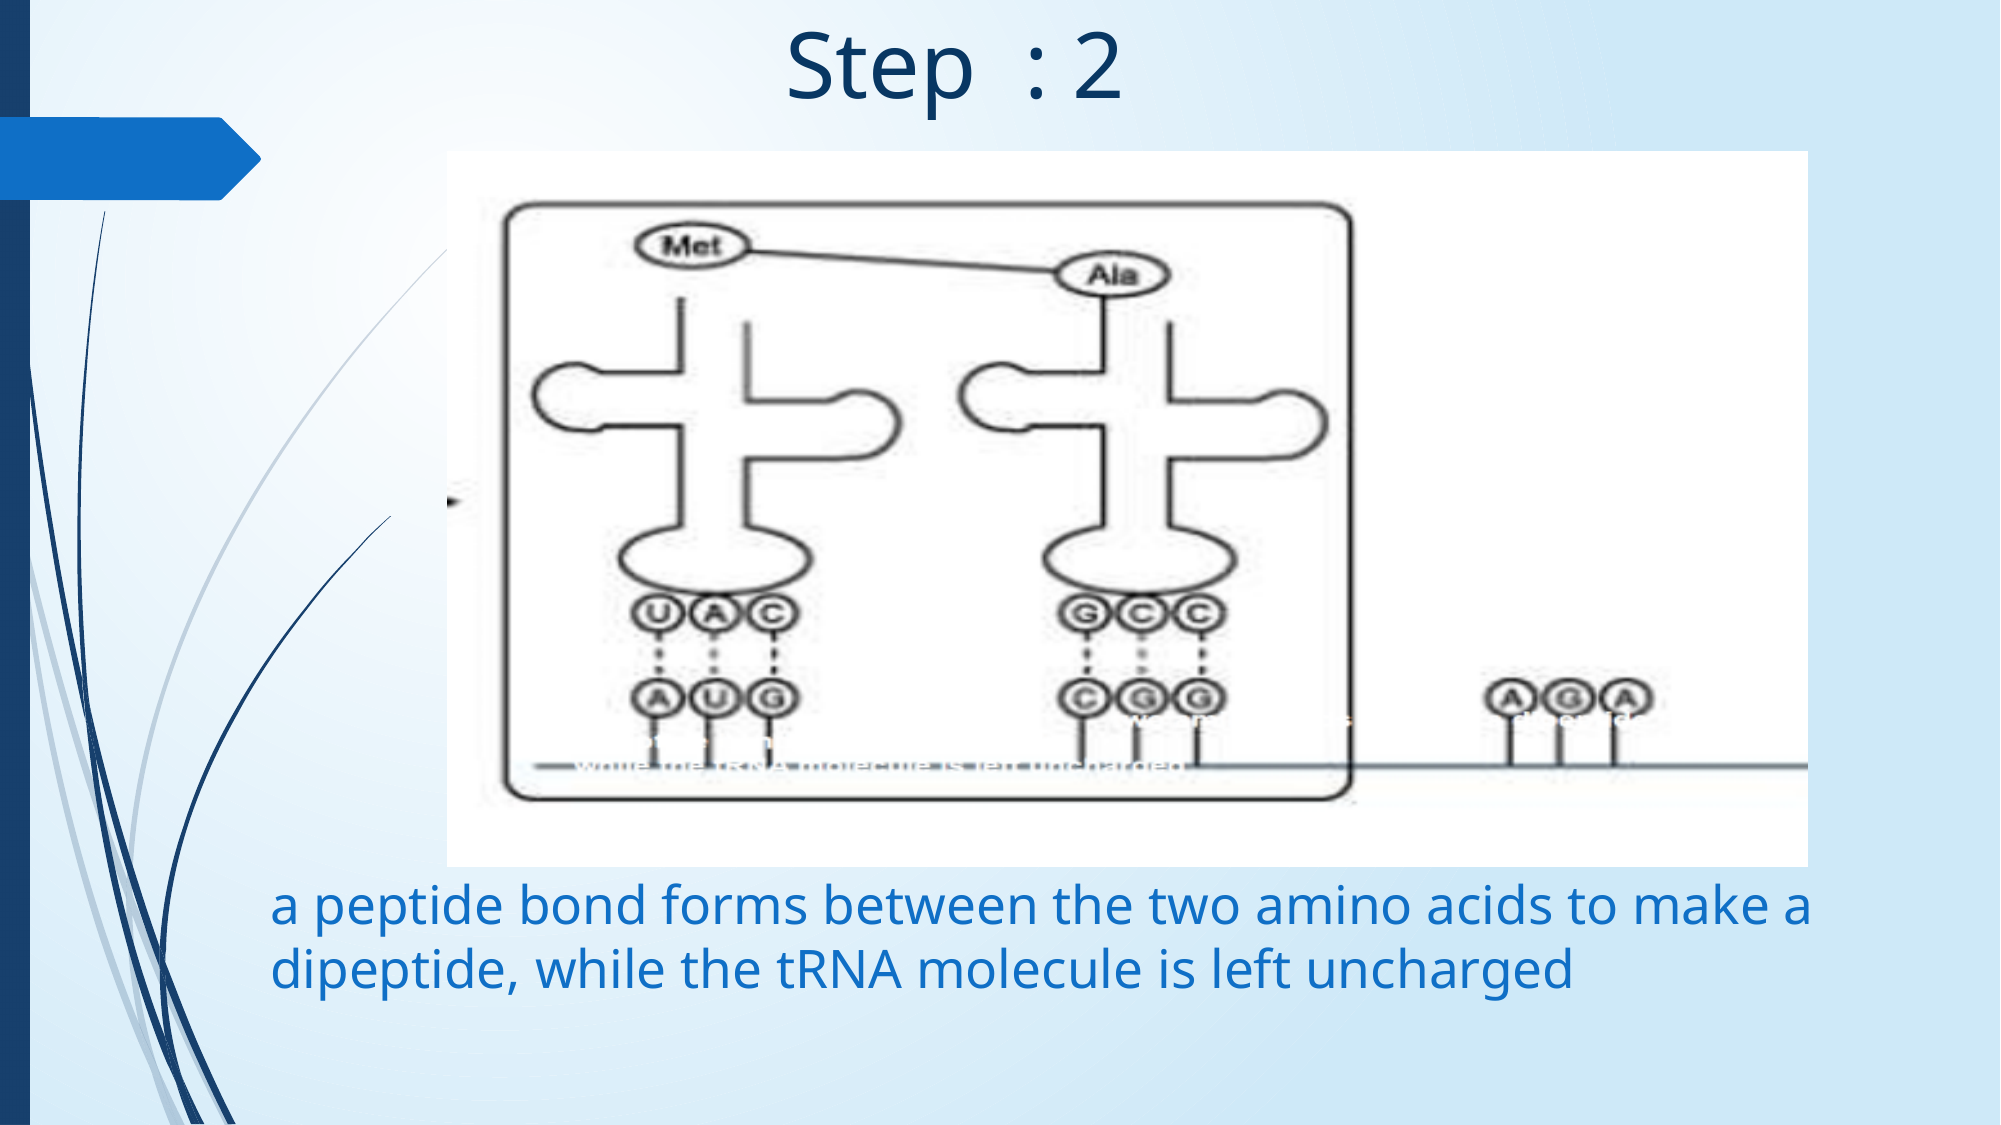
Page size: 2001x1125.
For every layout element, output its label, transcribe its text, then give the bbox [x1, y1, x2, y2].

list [450, 155, 1805, 865]
title a peptide bond forms between the two amino acids to make a dipeptide, while the tRNA molecule is left uncharged [255, 864, 1901, 1115]
text_box Step : 2 [770, 0, 1312, 125]
